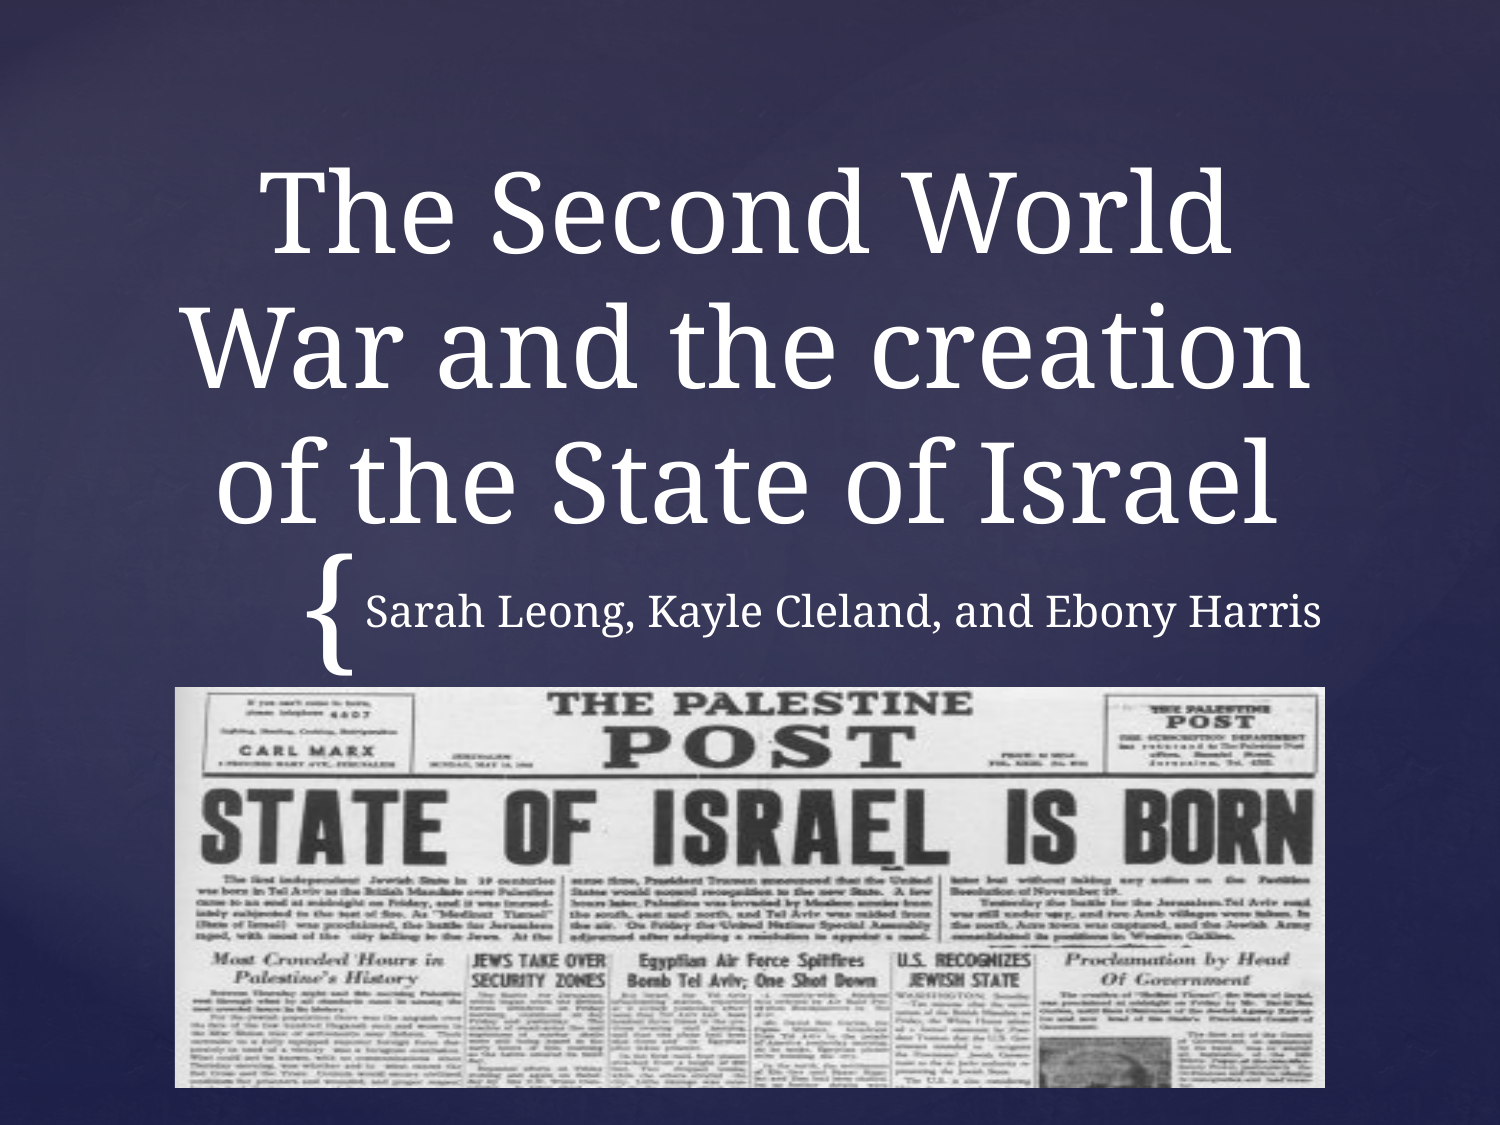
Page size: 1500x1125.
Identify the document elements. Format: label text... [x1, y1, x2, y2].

picture [174, 686, 1326, 1088]
subtitle Sarah Leong, Kayle Cleland, and Ebony Harris [350, 553, 1363, 667]
title The Second World War and the creation of the State of Israel [127, 200, 1365, 554]
